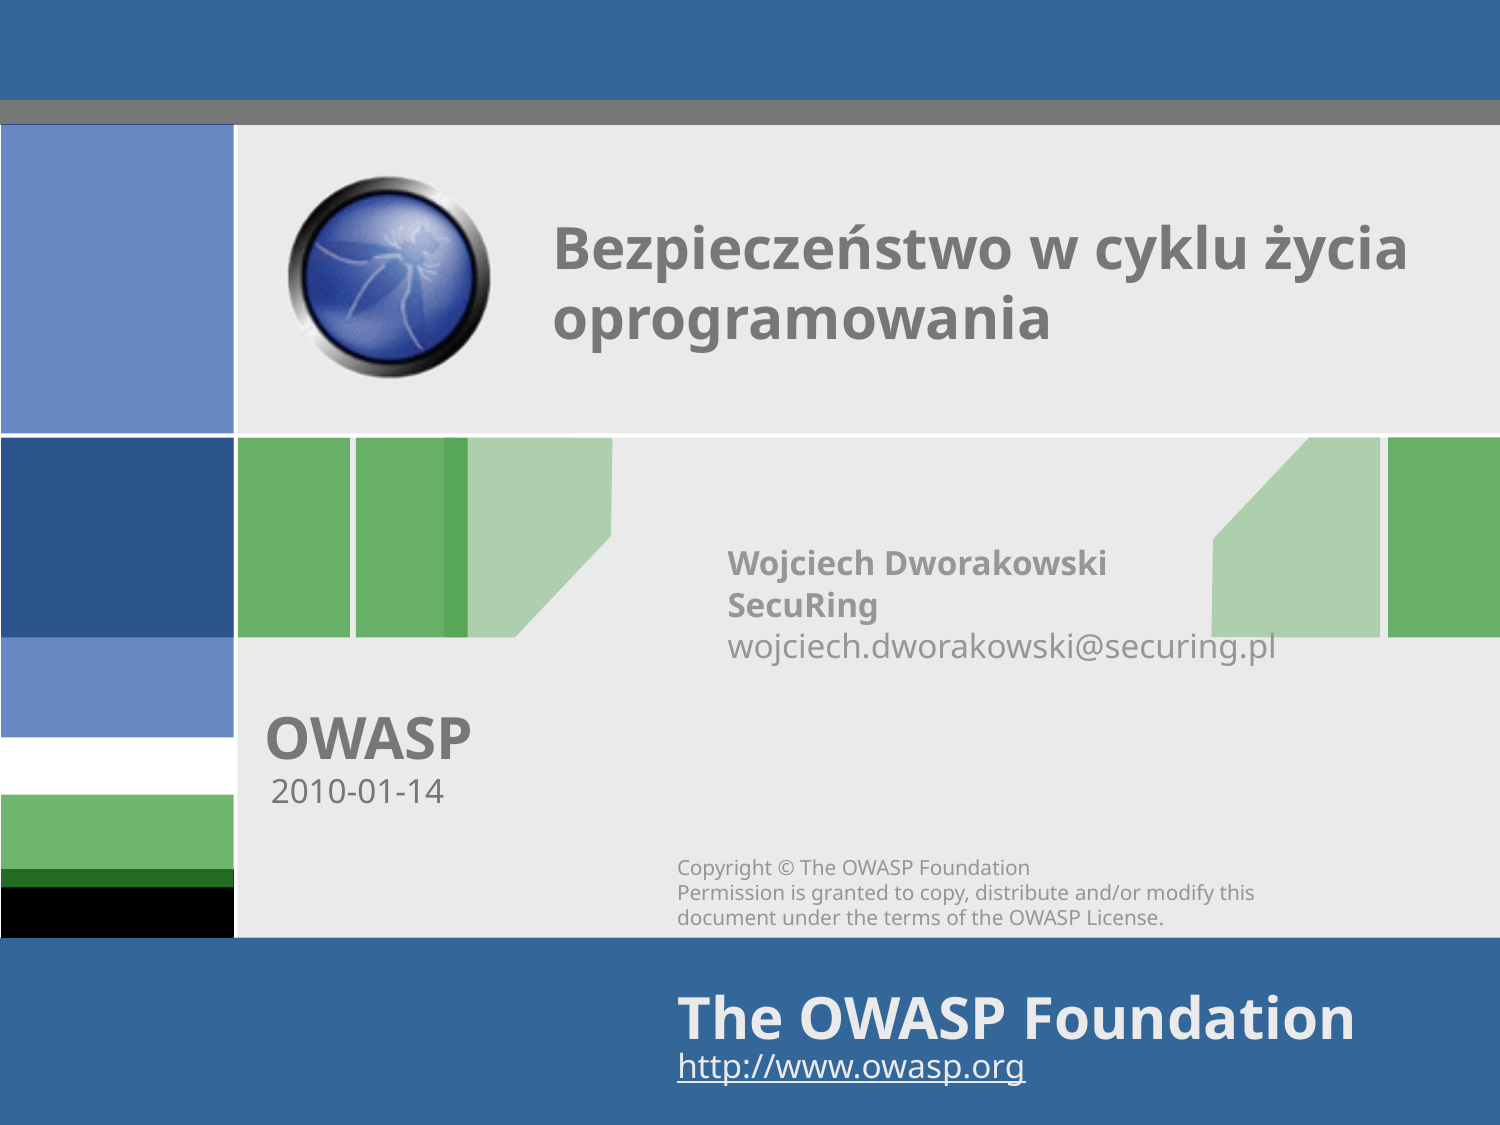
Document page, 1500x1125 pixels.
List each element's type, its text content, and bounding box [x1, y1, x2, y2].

subtitle Wojciech Dworakowski SecuRing wojciech.dworakowski@securing.pl [712, 534, 1326, 765]
picture [275, 174, 500, 382]
title Bezpieczeństwo w cyklu życia oprogramowania [537, 124, 1500, 438]
text_box 2010-01-14 [256, 762, 460, 818]
